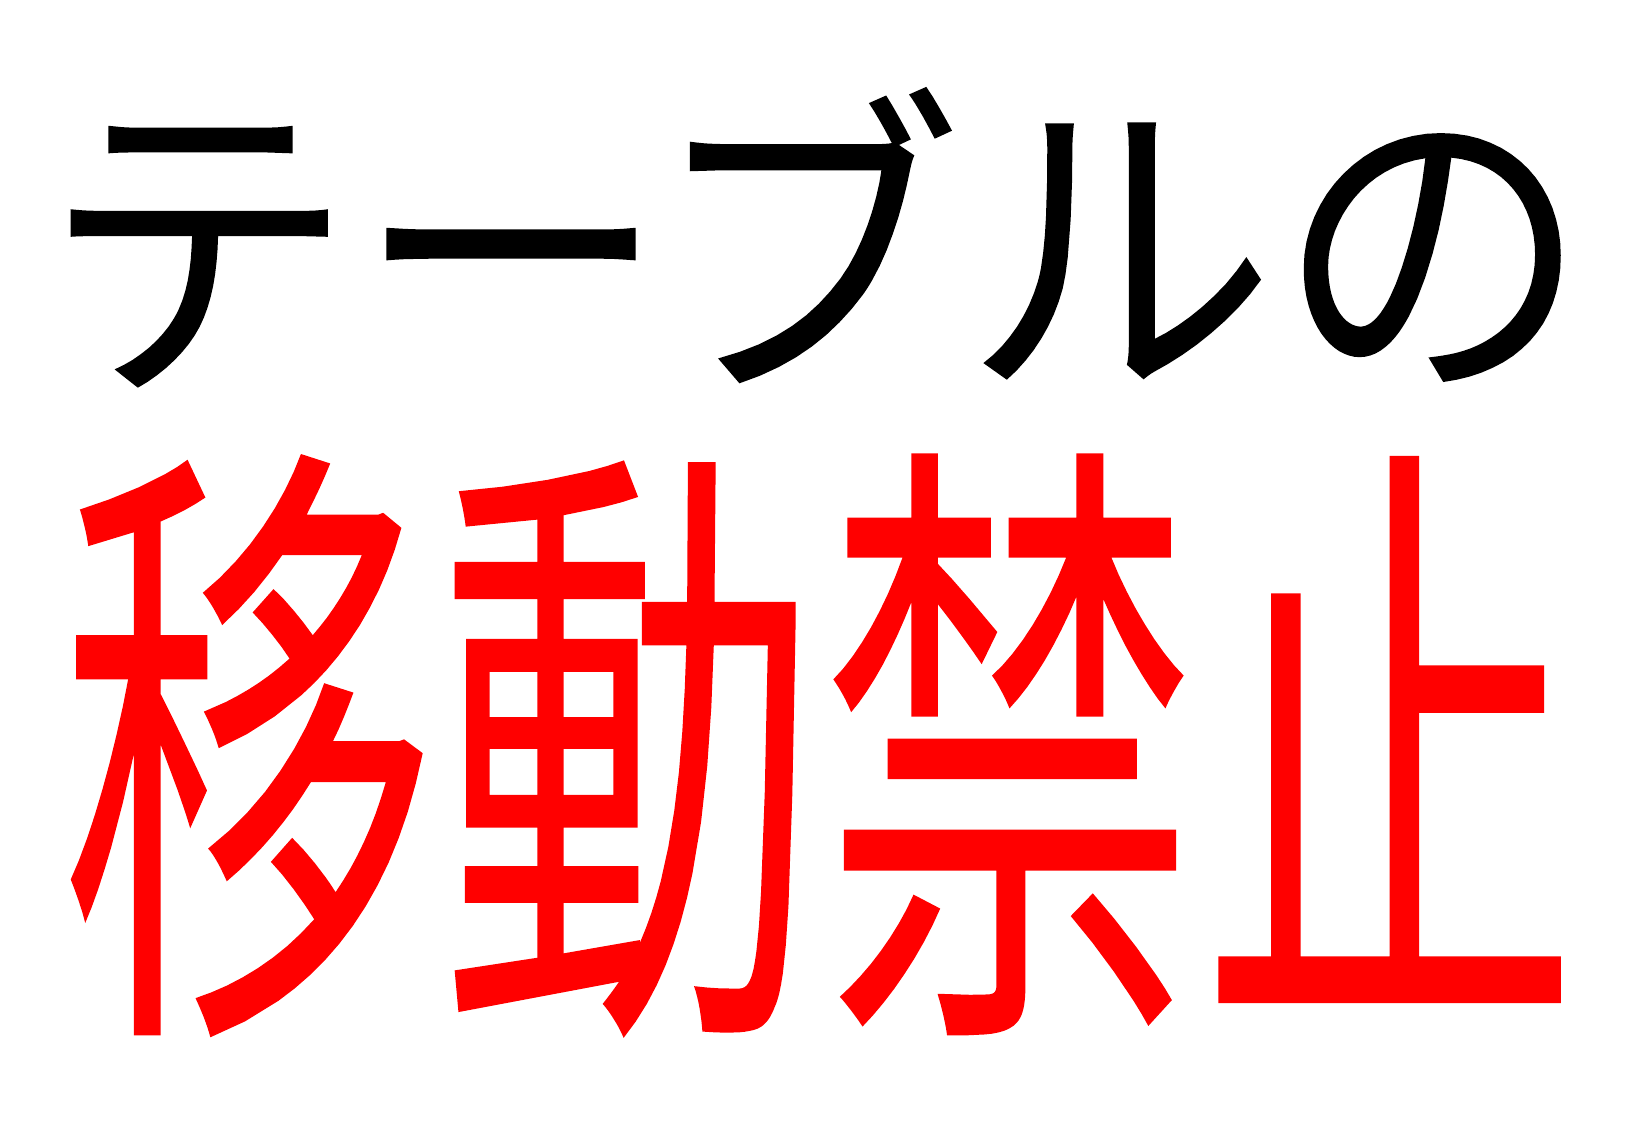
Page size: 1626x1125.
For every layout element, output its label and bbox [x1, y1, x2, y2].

text_box [70, 86, 1562, 1039]
